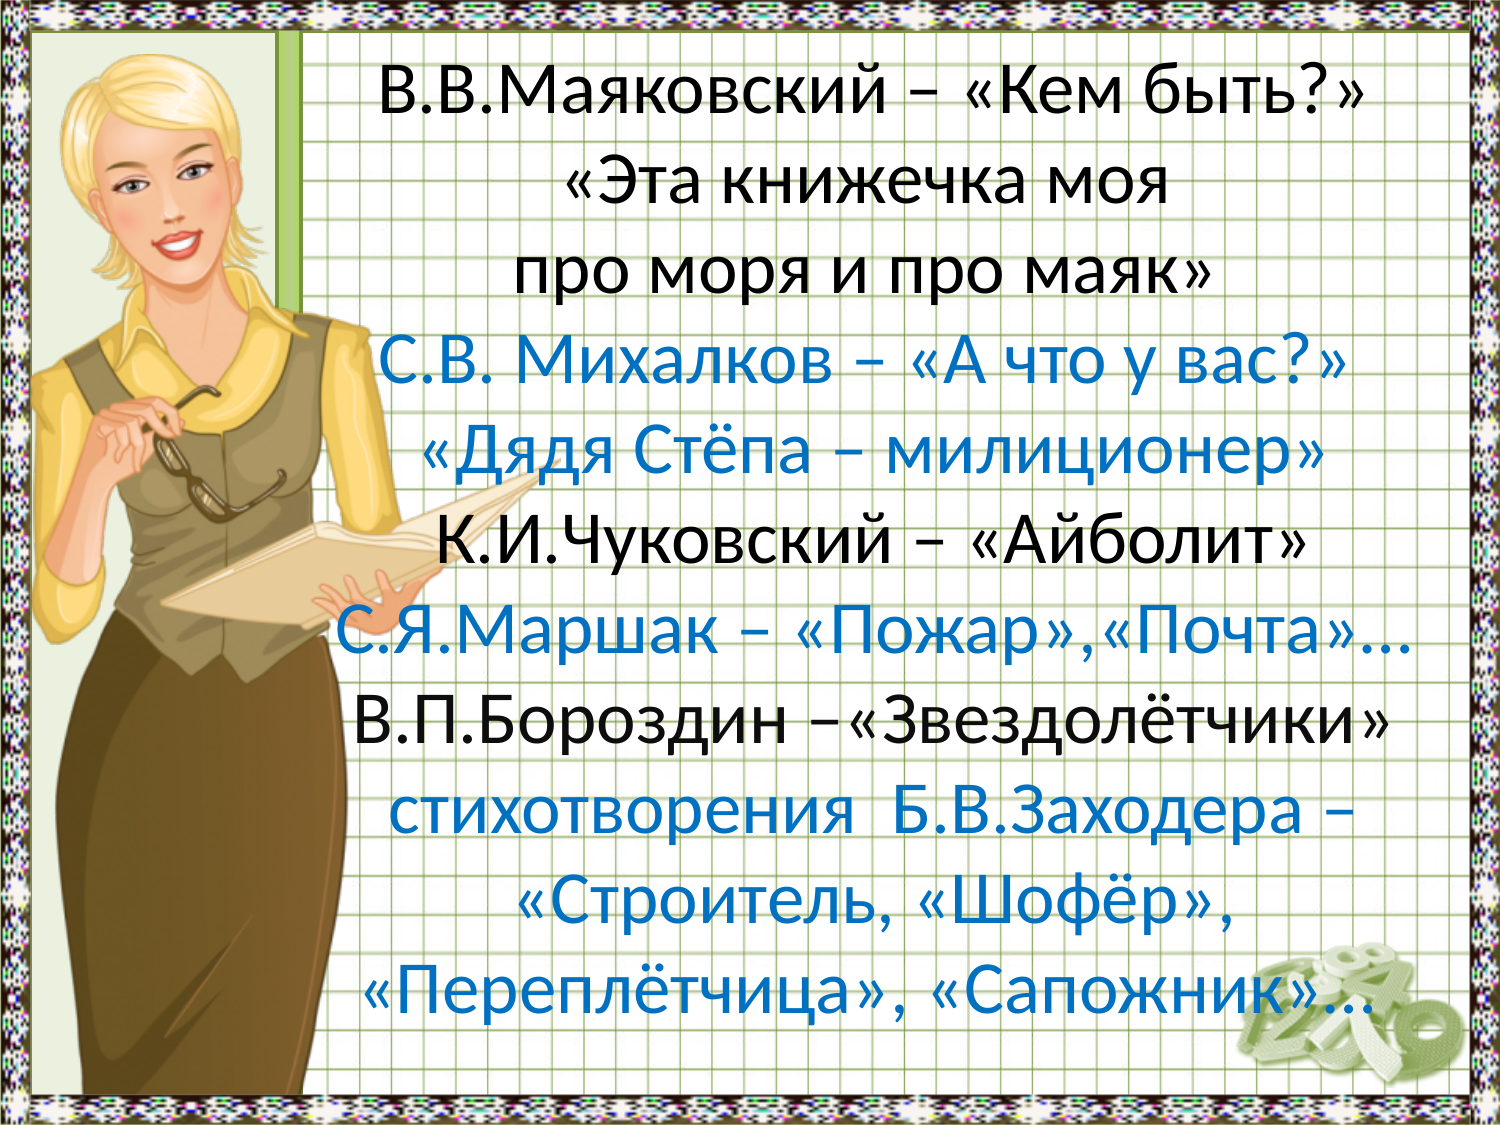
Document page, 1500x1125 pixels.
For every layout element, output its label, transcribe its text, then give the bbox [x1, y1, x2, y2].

title В.В.Маяковский – «Кем быть?» «Эта книжечка моя про моря и про маяк» С.В. Михалков – «А что у вас?» «Дядя Стёпа – милиционер» К.И.Чуковский – «Айболит» С.Я.Маршак – «Пожар»,«Почта»… В.П.Бороздин –«Звездолётчики» стихотворения Б.В.Заходера – «Строитель, «Шофёр», «Переплётчица», «Сапожник»… [277, 42, 1469, 1090]
picture [0, 0, 1500, 1125]
